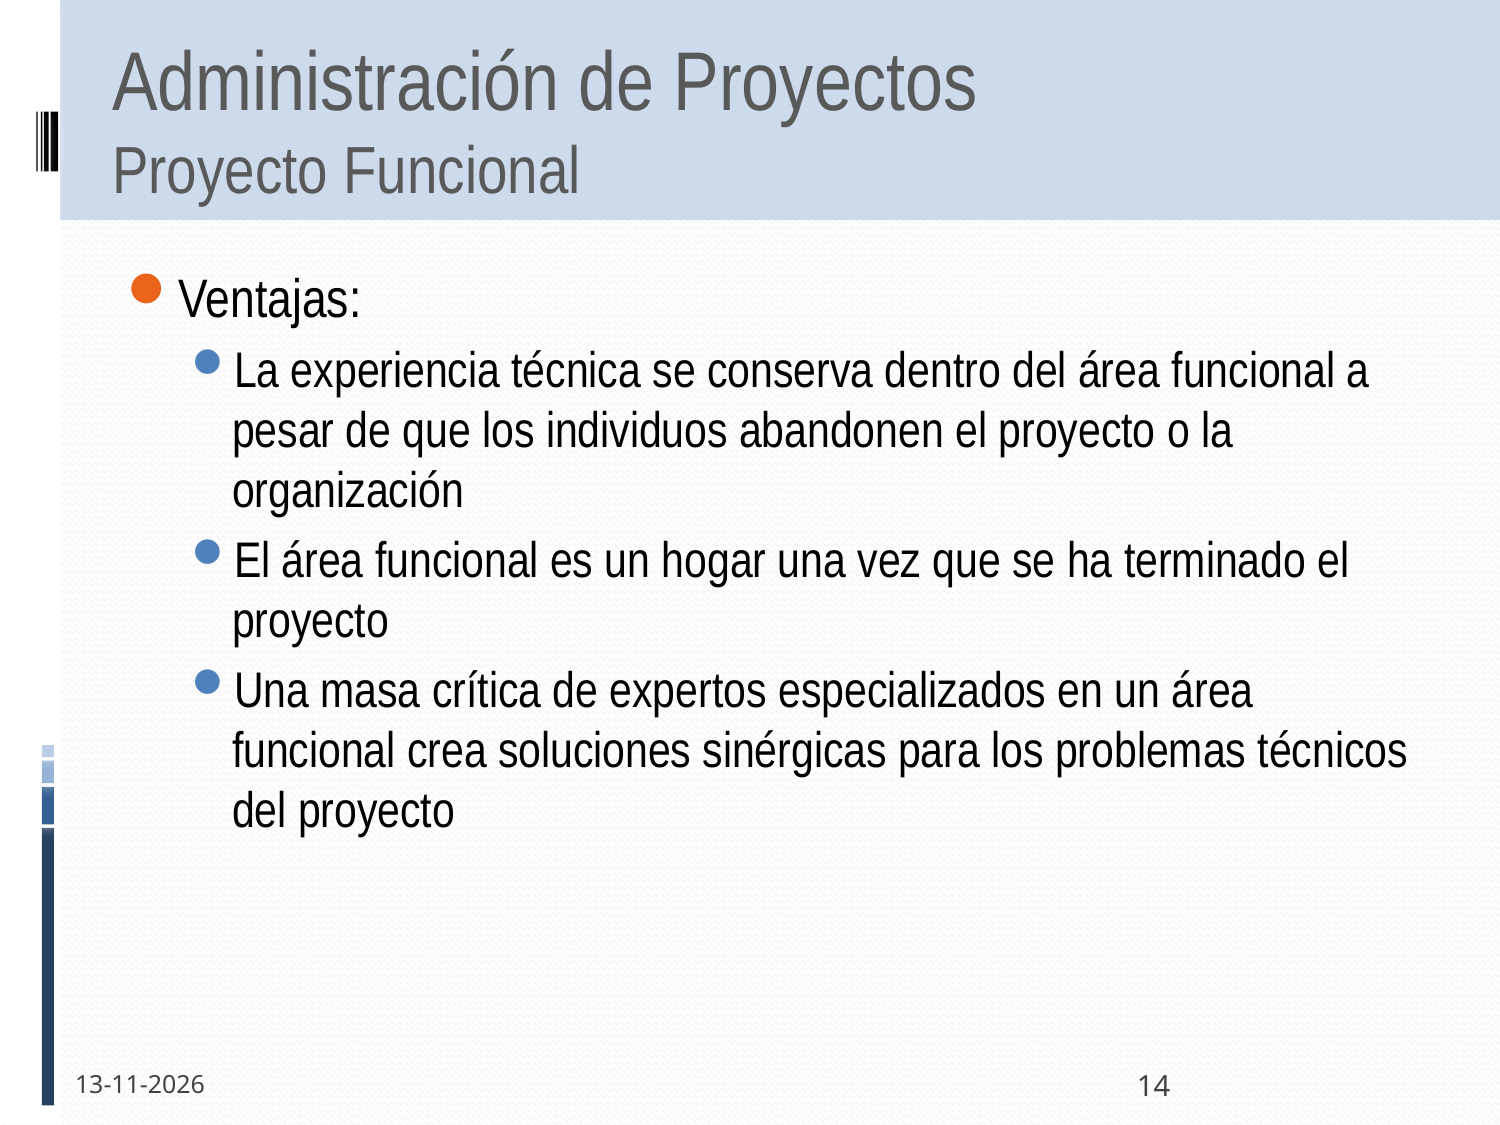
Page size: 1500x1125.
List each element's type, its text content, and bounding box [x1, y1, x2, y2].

list Ventajas: La experiencia técnica se conserva dentro del área funcional a pesar de que los individuos abandonen el proyecto o la organización El área funcional es un hogar una vez que se ha terminado el proyecto Una masa crítica de expertos especializados en un área funcional crea soluciones sinérgicas para los problemas técnicos del proyecto [111, 255, 1436, 1038]
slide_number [75, 1042, 243, 1103]
slide_number 14 [1045, 1046, 1171, 1107]
title Administración de Proyectos Proyecto Funcional [111, 18, 1436, 207]
